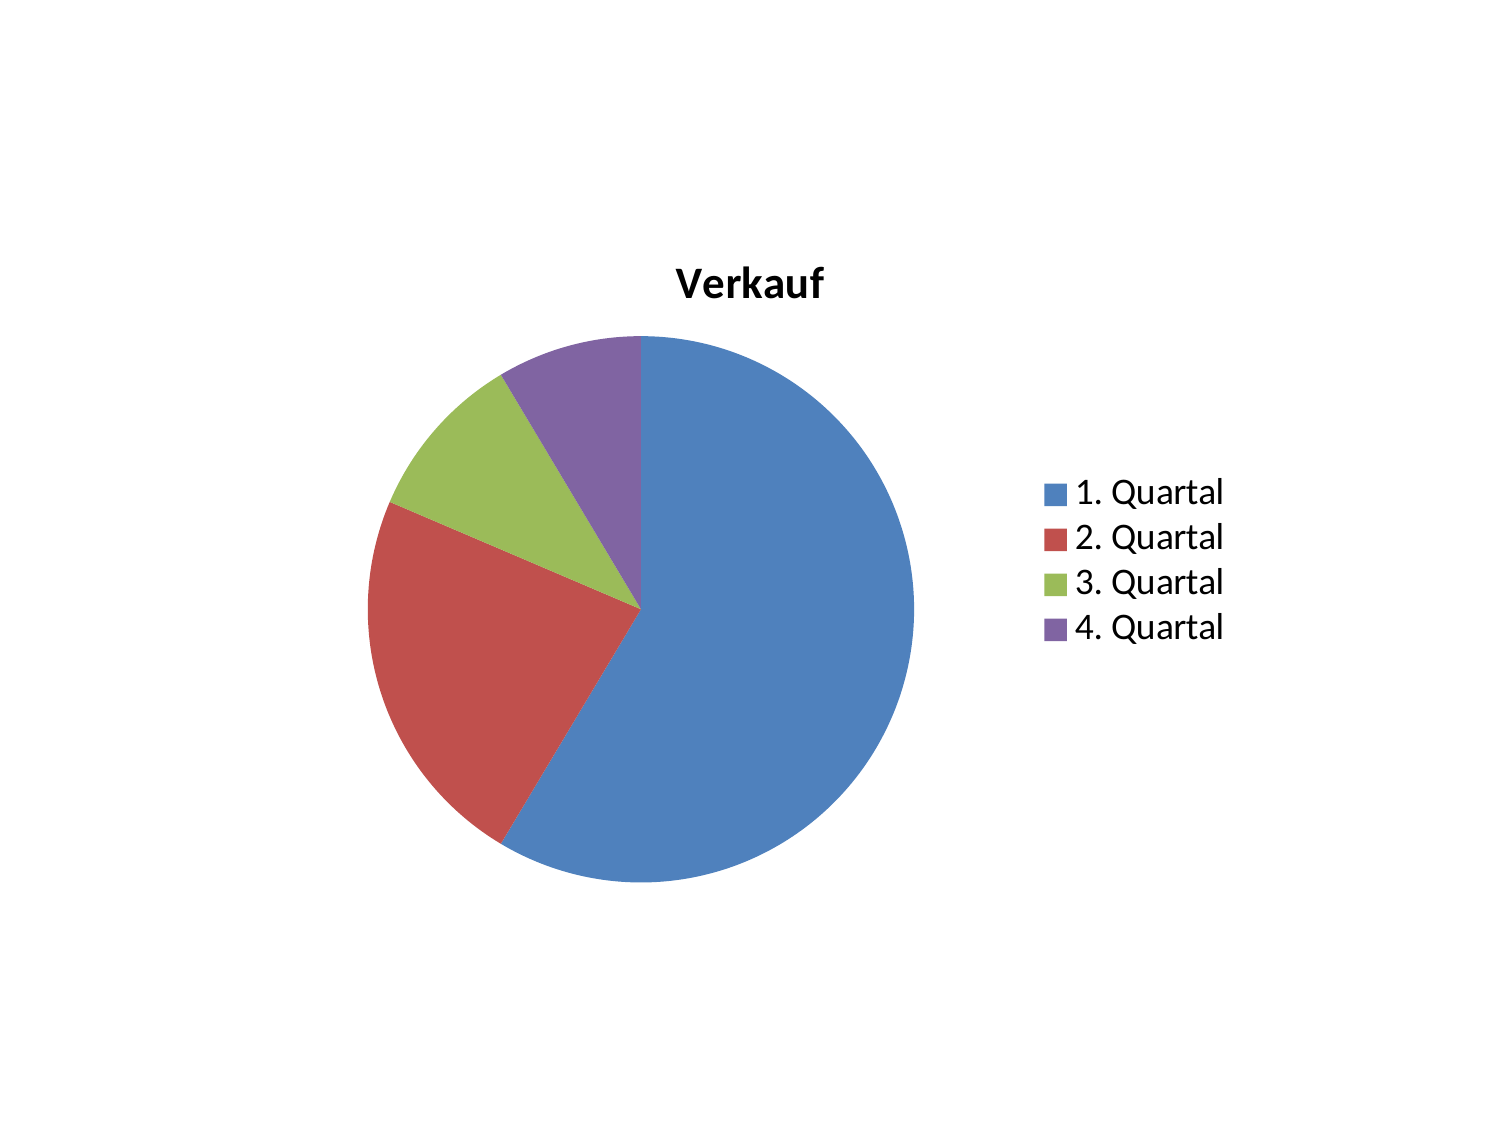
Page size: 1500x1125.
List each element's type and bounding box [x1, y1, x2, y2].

chart [249, 228, 1251, 897]
